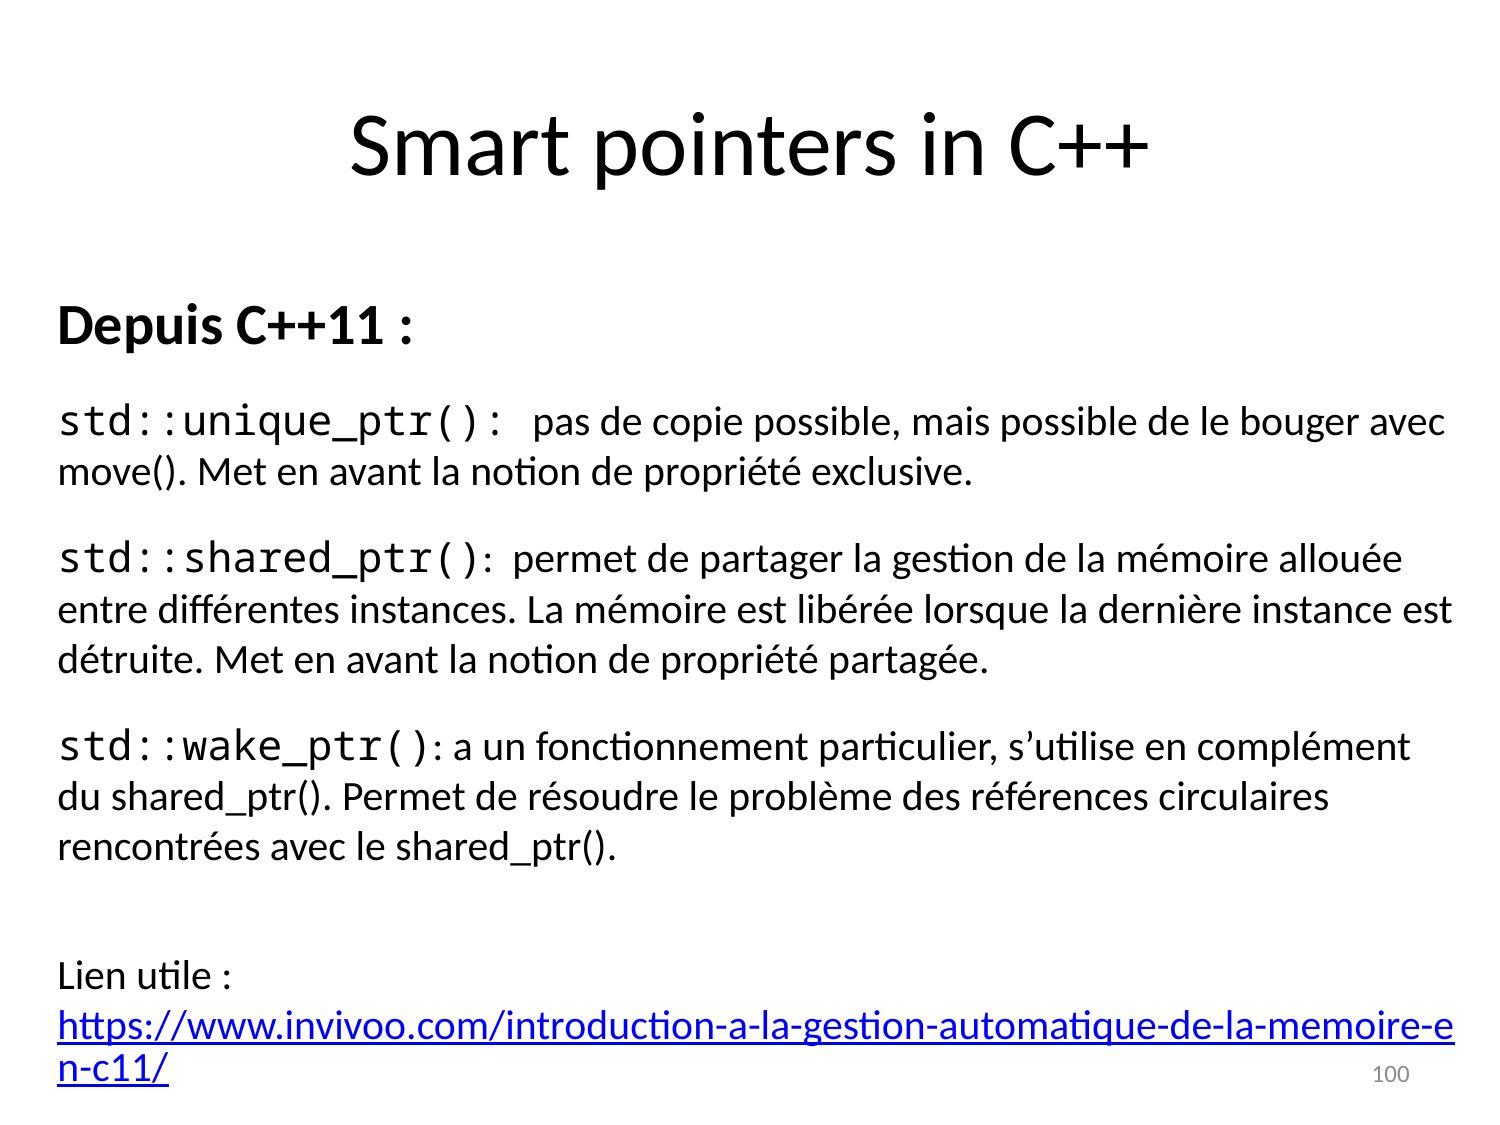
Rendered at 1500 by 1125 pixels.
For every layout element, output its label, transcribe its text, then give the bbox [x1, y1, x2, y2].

title Smart pointers in C++ [75, 45, 1425, 233]
list Depuis C++11 : std::unique_ptr(): pas de copie possible, mais possible de le bouger avec move(). Met en avant la notion de propriété exclusive. std::shared_ptr(): permet de partager la gestion de la mémoire allouée entre différentes instances. La mémoire est libérée lorsque la dernière instance est détruite. Met en avant la notion de propriété partagée. std::wake_ptr(): a un fonctionnement particulier, s’utilise en complément du shared_ptr(). Permet de résoudre le problème des références circulaires rencontrées avec le shared_ptr(). Lien utile : https://www.invivoo.com/introduction-a-la-gestion-automatique-de-la-memoire-en-c11/ [42, 278, 1472, 1058]
slide_number 100 [1074, 1042, 1425, 1103]
